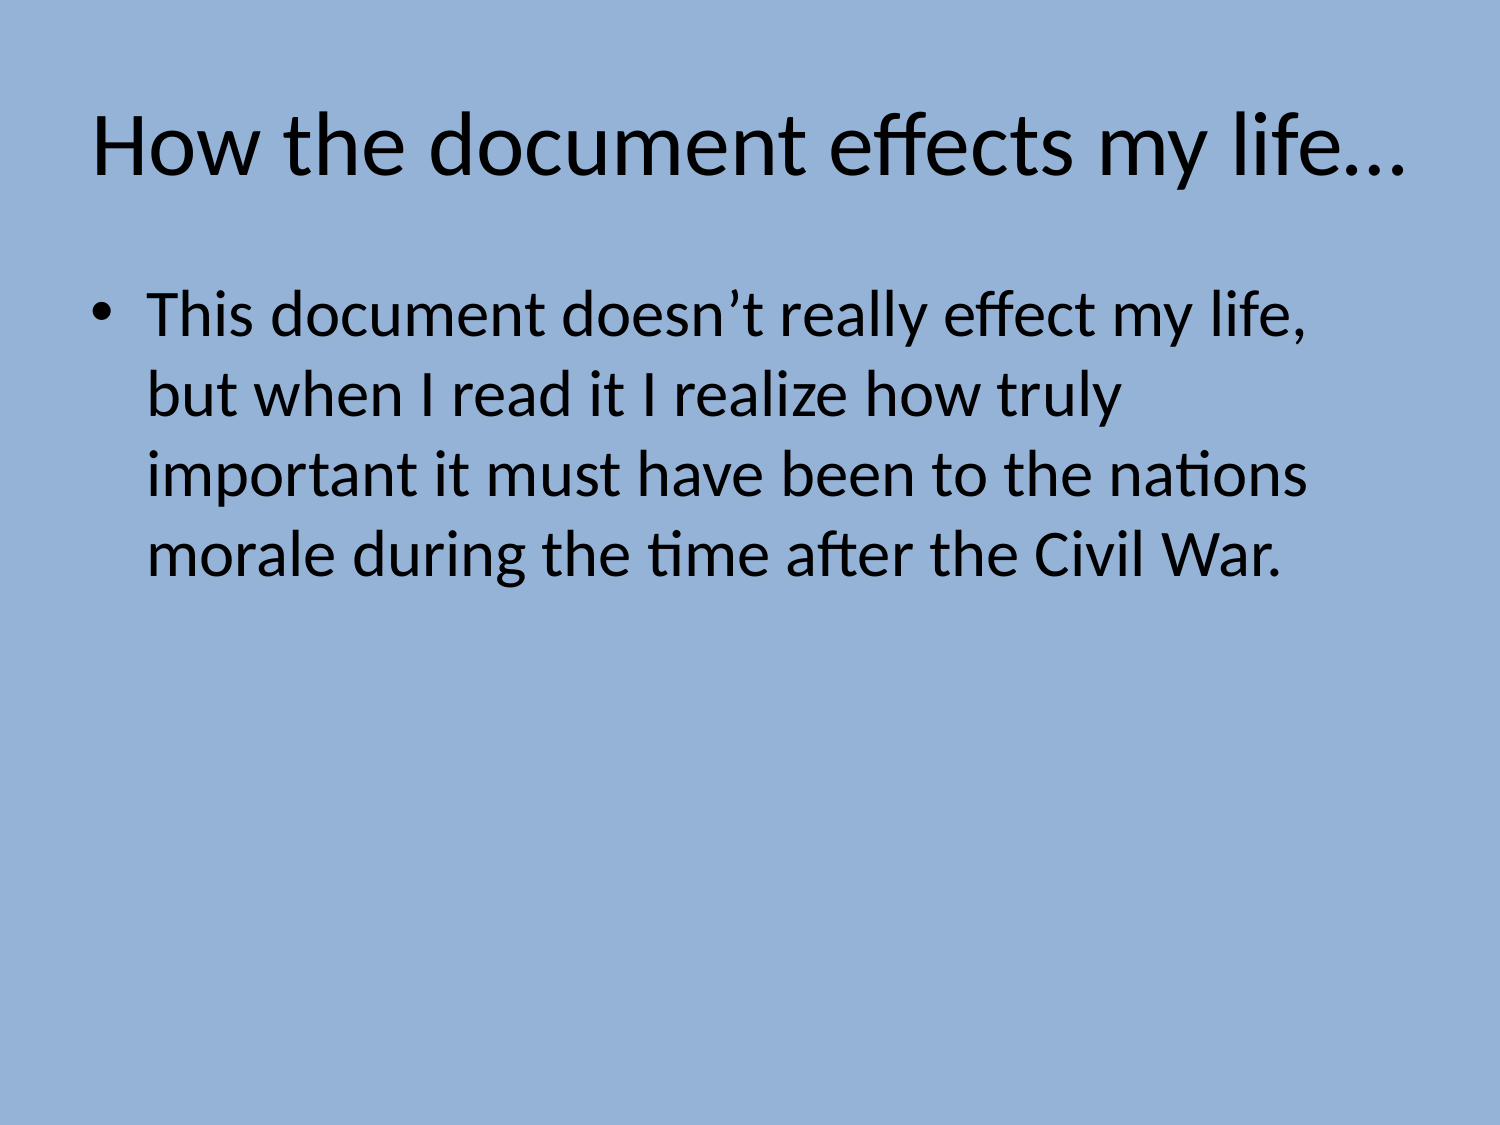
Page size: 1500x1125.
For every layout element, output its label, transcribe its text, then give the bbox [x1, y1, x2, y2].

list This document doesn’t really effect my life, but when I read it I realize how truly important it must have been to the nations morale during the time after the Civil War. [75, 262, 1425, 1005]
title How the document effects my life… [75, 45, 1425, 233]
